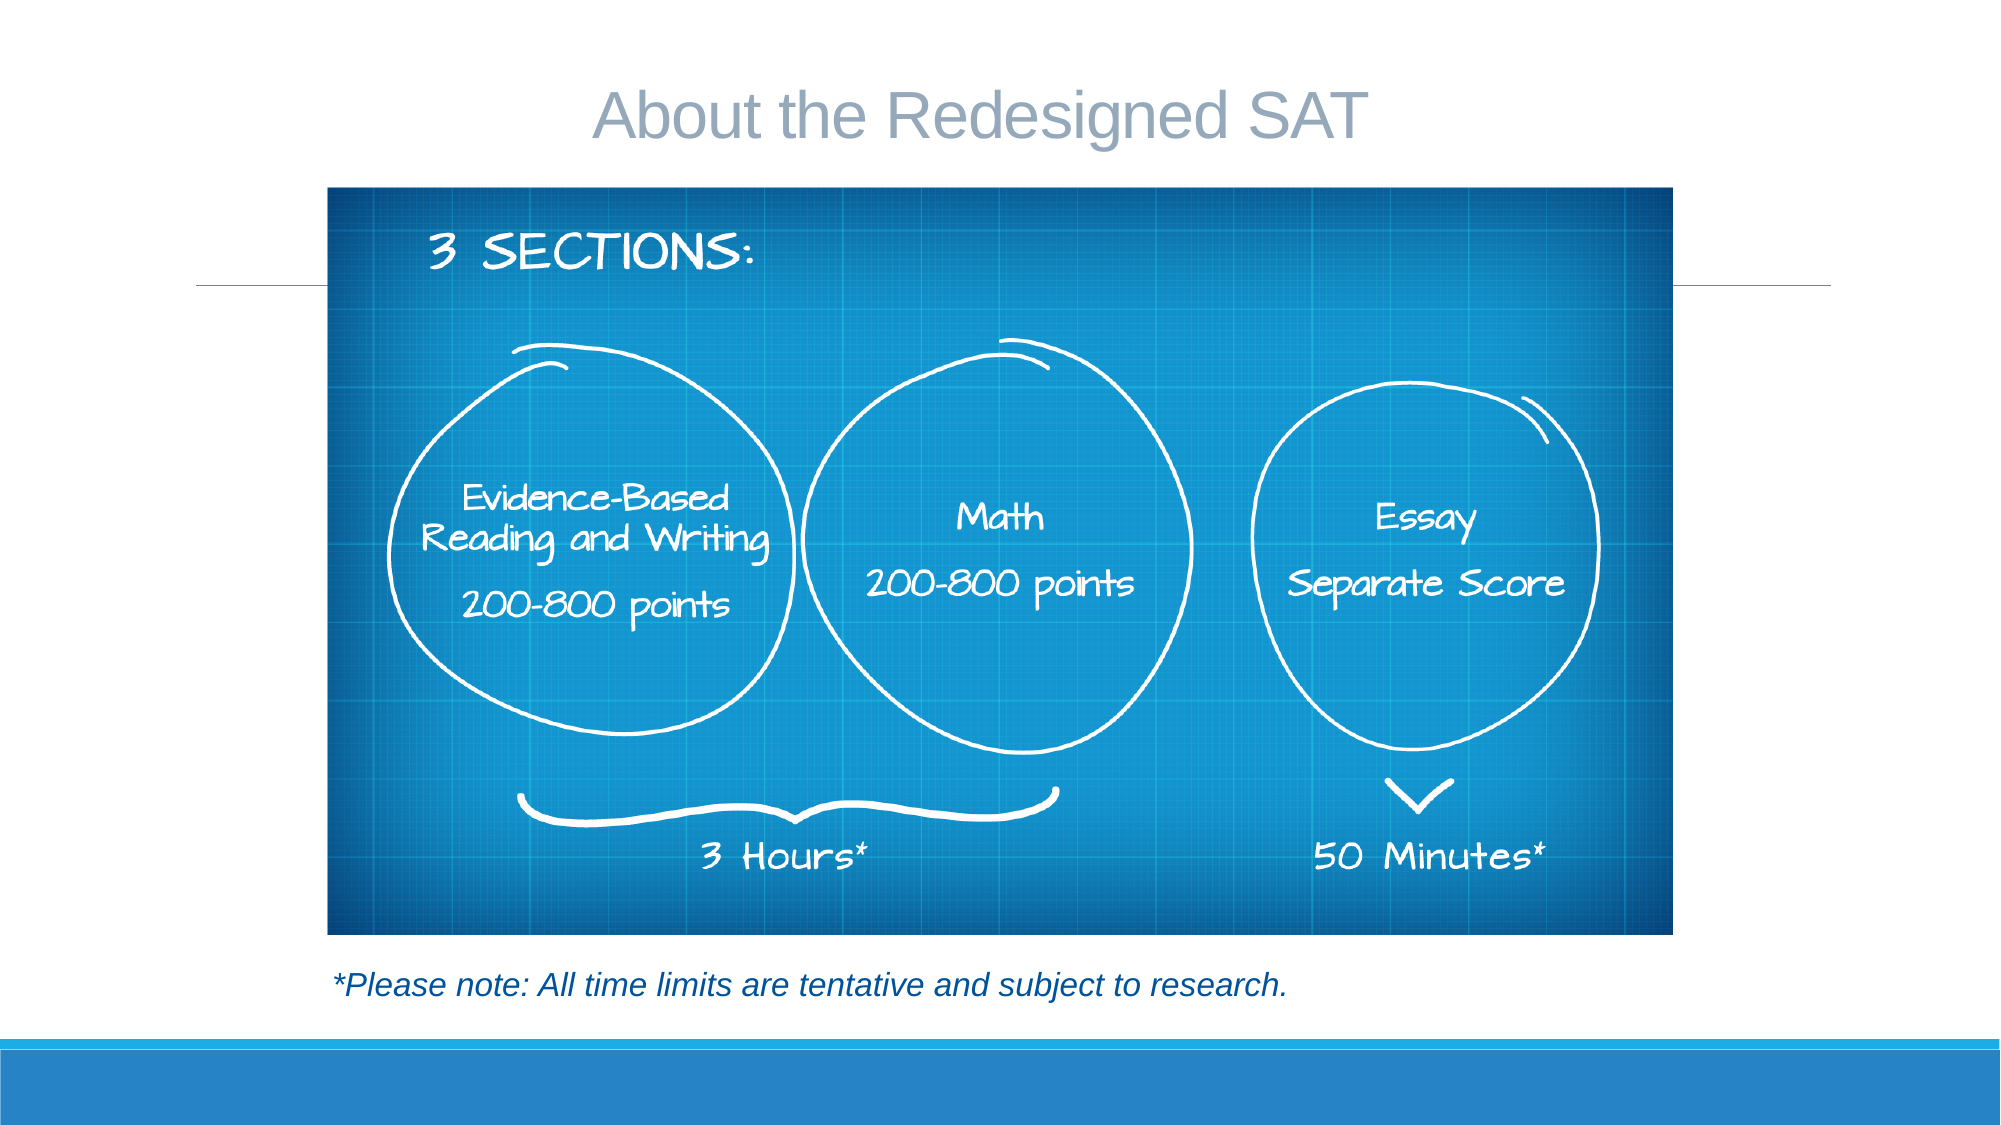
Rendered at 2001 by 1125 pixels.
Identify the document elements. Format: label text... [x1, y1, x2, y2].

title About the Redesigned SAT [331, 54, 1632, 160]
picture [326, 186, 1674, 935]
text_box *Please note: All time limits are tentative and subject to research. [332, 963, 1651, 1004]
